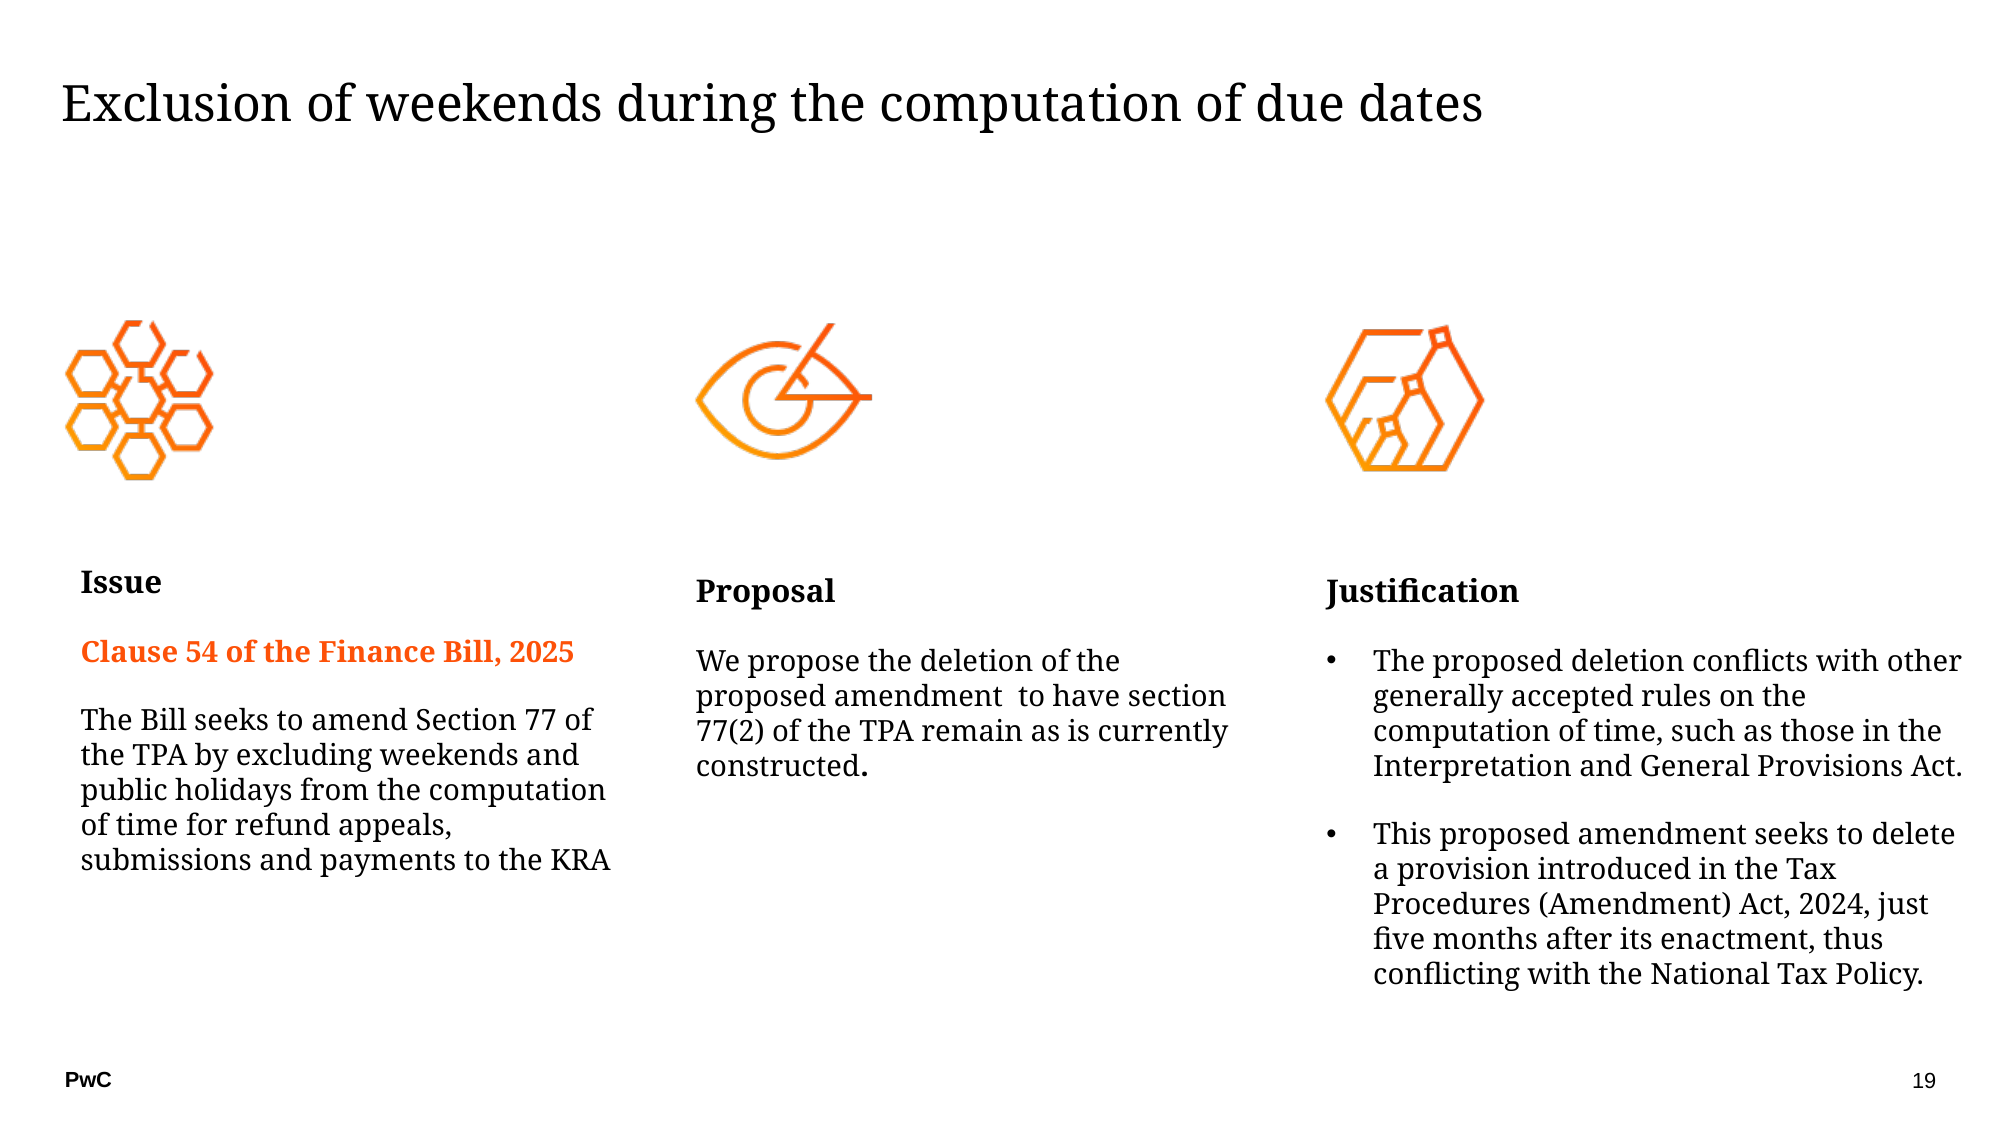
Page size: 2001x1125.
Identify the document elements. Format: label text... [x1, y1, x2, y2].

text_box Exclusion of weekends during the computation of due dates [46, 64, 1883, 140]
text_box Issue Clause 54 of the Finance Bill, 2025 The Bill seeks to amend Section 77 of the TPA by excluding weekends and public holidays from the computation of time for refund appeals, submissions and payments to the KRA [80, 562, 619, 966]
picture [45, 306, 234, 495]
picture [689, 306, 879, 495]
text_box Proposal We propose the deletion of the proposed amendment to have section 77(2) of the TPA remain as is currently constructed. [695, 571, 1234, 1099]
picture [1310, 306, 1499, 495]
text_box Justification The proposed deletion conflicts with other generally accepted rules on the computation of time, such as those in the Interpretation and General Provisions Act. This proposed amendment seeks to delete a provision introduced in the Tax Procedures (Amendment) Act, 2024, just five months after its enactment, thus conflicting with the National Tax Policy. [1326, 571, 1975, 1099]
slide_number 19 [1887, 1066, 1936, 1093]
